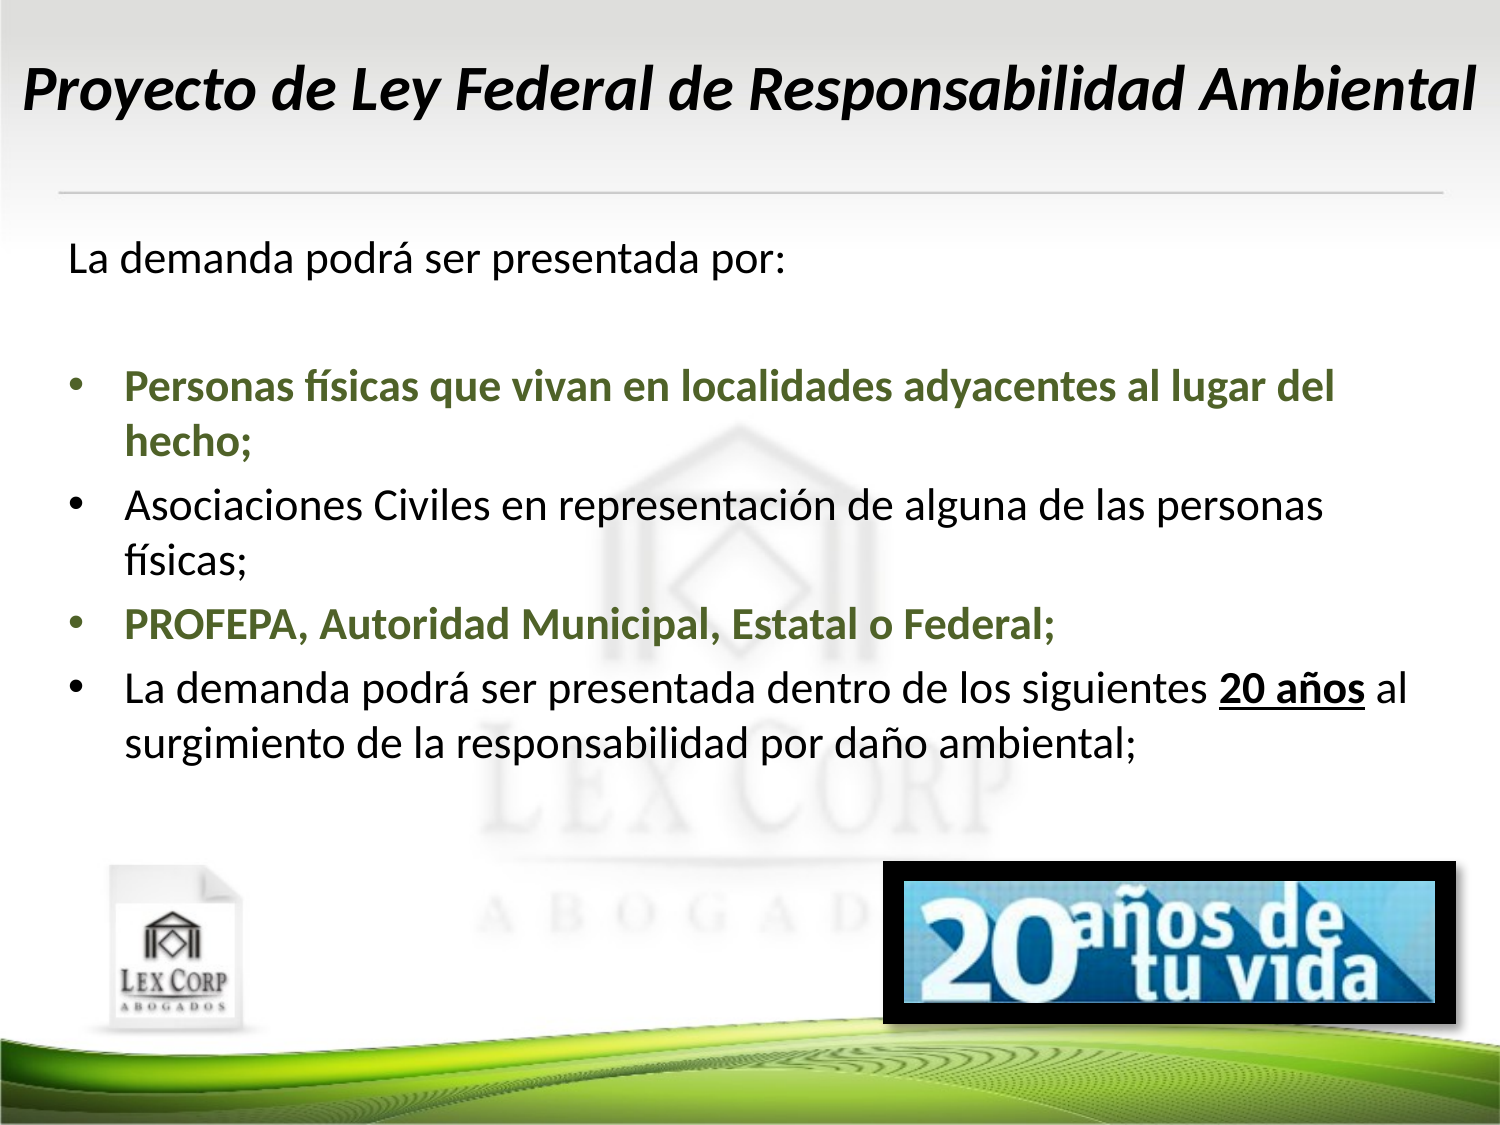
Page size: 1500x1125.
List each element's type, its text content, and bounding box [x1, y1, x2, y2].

list La demanda podrá ser presentada por: Personas físicas que vivan en localidades adyacentes al lugar del hecho; Asociaciones Civiles en representación de alguna de las personas físicas; PROFEPA, Autoridad Municipal, Estatal o Federal; La demanda podrá ser presentada dentro de los siguientes 20 años al surgimiento de la responsabilidad por daño ambiental; [53, 220, 1447, 999]
picture [0, 170, 1500, 1125]
text_box Proyecto de Ley Federal de Responsabilidad Ambiental [0, 0, 1500, 170]
